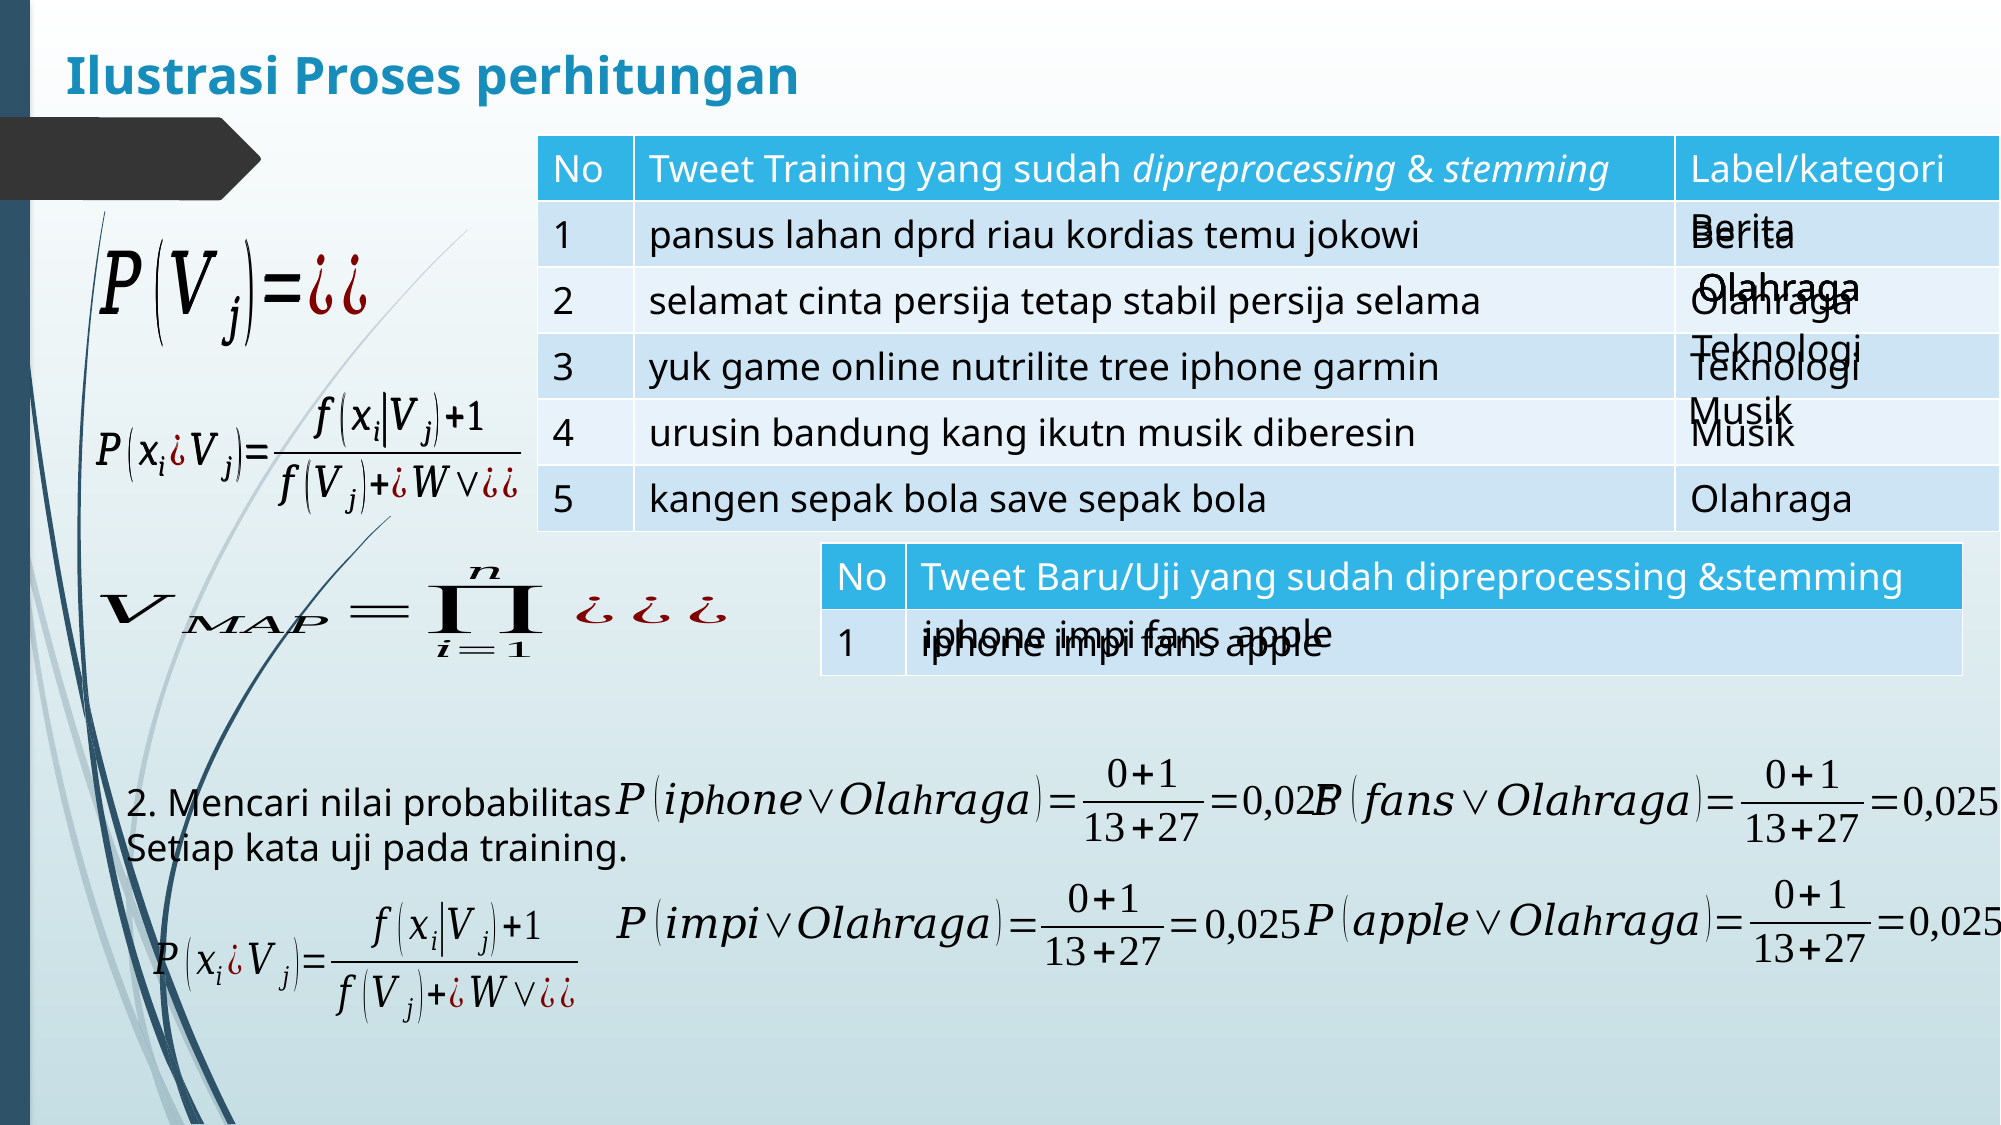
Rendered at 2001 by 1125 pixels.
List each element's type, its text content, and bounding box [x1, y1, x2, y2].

table_cell 2 [538, 268, 633, 332]
table_header Tweet Baru/Uji yang sudah dipreprocessing &stemming [907, 544, 1962, 609]
table_cell urusin bandung kang ikutn musik diberesin [635, 400, 1674, 464]
text_box fans [1130, 603, 1236, 664]
table_cell pansus lahan dprd riau kordias temu jokowi [635, 202, 1674, 266]
table_header Tweet Training yang sudah dipreprocessing & stemming [635, 136, 1674, 200]
table_cell selamat cinta persija tetap stabil persija selama [635, 268, 1674, 332]
table_cell Berita [1676, 202, 1999, 266]
table_cell 3 [538, 334, 633, 398]
table_cell yuk game online nutrilite tree iphone garmin [635, 334, 1674, 398]
text_box Ilustrasi Proses perhitungan [51, 31, 818, 135]
table_cell kangen sepak bola save sepak bola [635, 466, 1674, 531]
table_cell 1 [822, 610, 905, 675]
text_box Berita [1675, 196, 1811, 256]
table_cell 4 [538, 400, 633, 464]
text_box 2. Mencari nilai probabilitas Setiap kata uji pada training. [111, 771, 644, 877]
table_header No [822, 544, 905, 609]
table_cell iphone impi fans apple [907, 610, 1962, 675]
text_box Olahraga [1683, 257, 1876, 317]
text_box Musik [1673, 379, 1808, 439]
text_box iphone [909, 603, 1044, 664]
text_box Teknologi [1677, 318, 1878, 378]
table_cell Olahraga [1676, 466, 1999, 531]
table_cell 1 [538, 202, 633, 266]
text_box impi [1044, 603, 1130, 664]
text_box apple [1220, 603, 1349, 663]
table_cell 5 [538, 466, 633, 531]
table_header No [538, 136, 633, 200]
table_cell Olahraga [1676, 268, 1999, 332]
table_cell Musik [1676, 400, 1999, 464]
table_header Label/kategori [1676, 136, 1999, 200]
table_cell Teknologi [1676, 334, 1999, 398]
